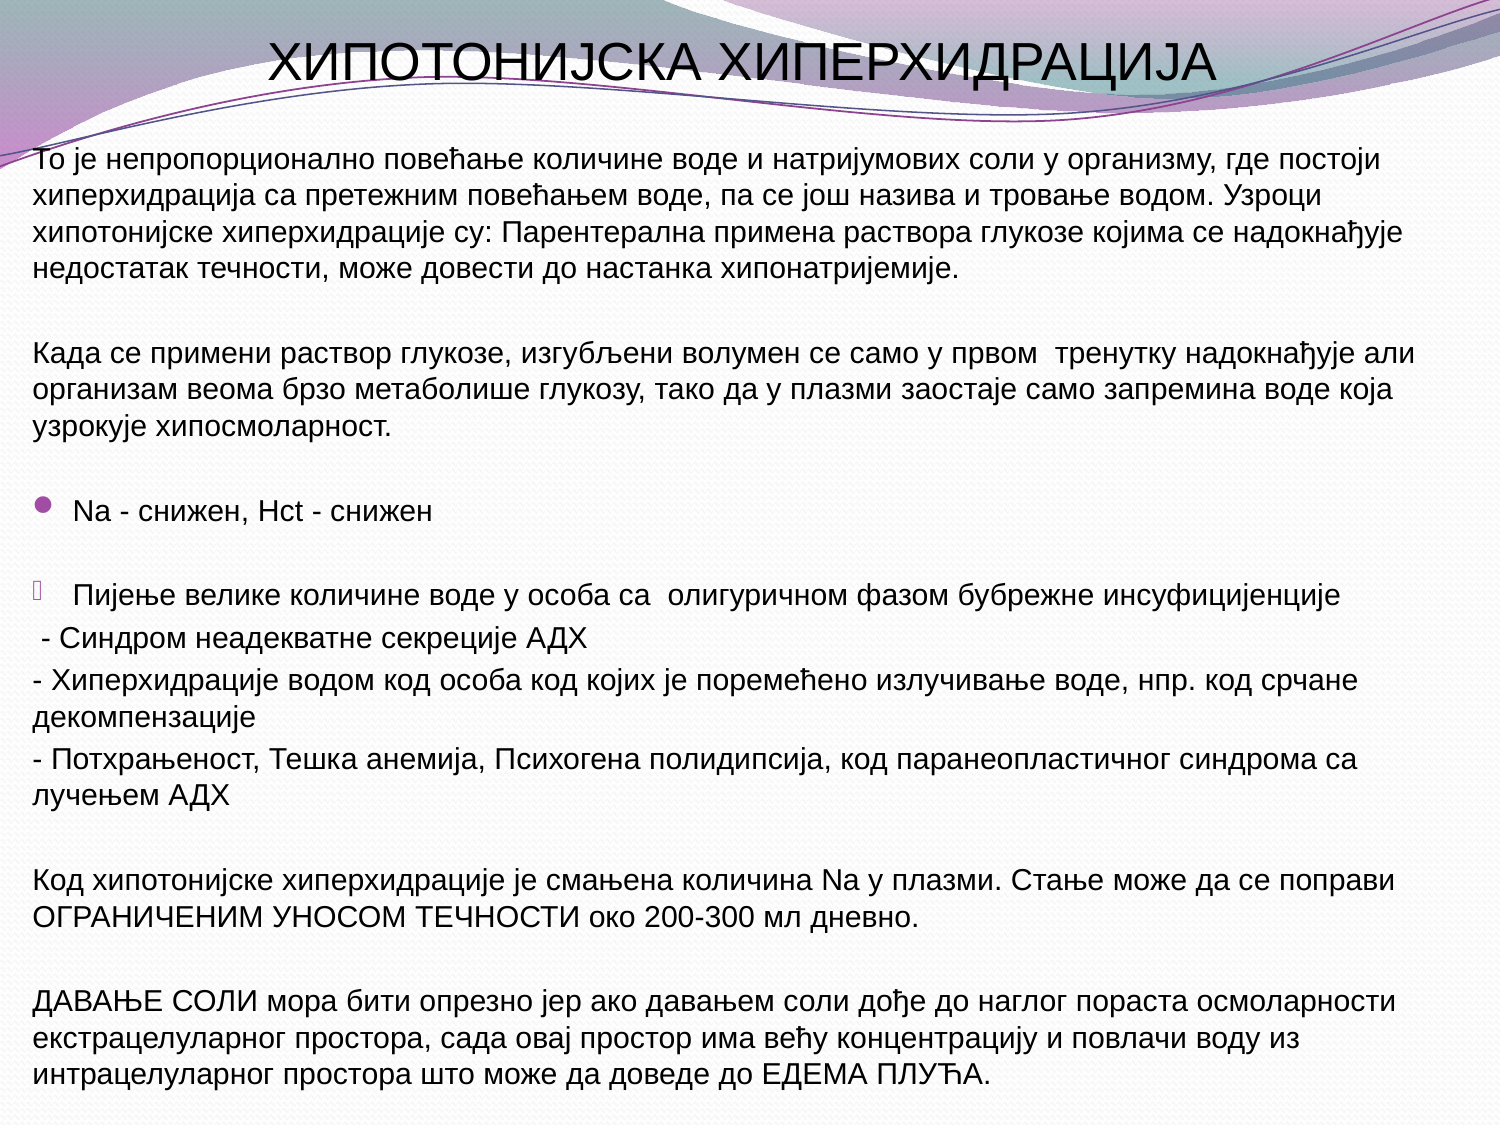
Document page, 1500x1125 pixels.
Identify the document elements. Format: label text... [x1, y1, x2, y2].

list ХИПОТОНИЈСКА ХИПЕРХИДРАЦИЈА То је непропорционално повећање количине воде и натријумових соли у организму, где постоји хиперхидрација са претежним повећањем воде, па се још назива и тровање водом. Узроци хипотонијске хиперхидрације су: Парентерална примена раствора глукозе којима се надокнађује недостатак течности, може довести до настанка хипонатријемије. Када се примени раствор глукозе, изгубљени волумен се само у првом тренутку надокнађује али организам веома брзо метаболише глукозу, тако да у плазми заостаје само запремина воде која узрокује хипосмоларност. Nа - снижен, Hct - снижен Пијење велике количине воде у особа са олигуричном фазом бубрежне инсуфицијенције - Синдром неадекватне секреције АДХ - Хиперхидрације водом код особа код којих је поремећено излучивање воде, нпр. код срчане декомпензације - Потхрањеност, Тешка анемија, Психогена полидипсија, код паранеопластичног синдрома са лучењем АДХ Код хипотонијске хиперхидрације је смањена количина Nа у плазми. Стање може да се поправи ОГРАНИЧЕНИМ УНОСОМ ТЕЧНОСТИ око 200-300 мл дневно. ДАВАЊЕ СОЛИ мора бити опрезно јер ако давањем соли дође до наглог пораста осмоларности екстрацелуларног простора, сада овај простор има већу концентрацију и повлачи воду из интрацелуларног простора што може да доведе до ЕДЕМА ПЛУЋА. [17, 19, 1483, 1106]
